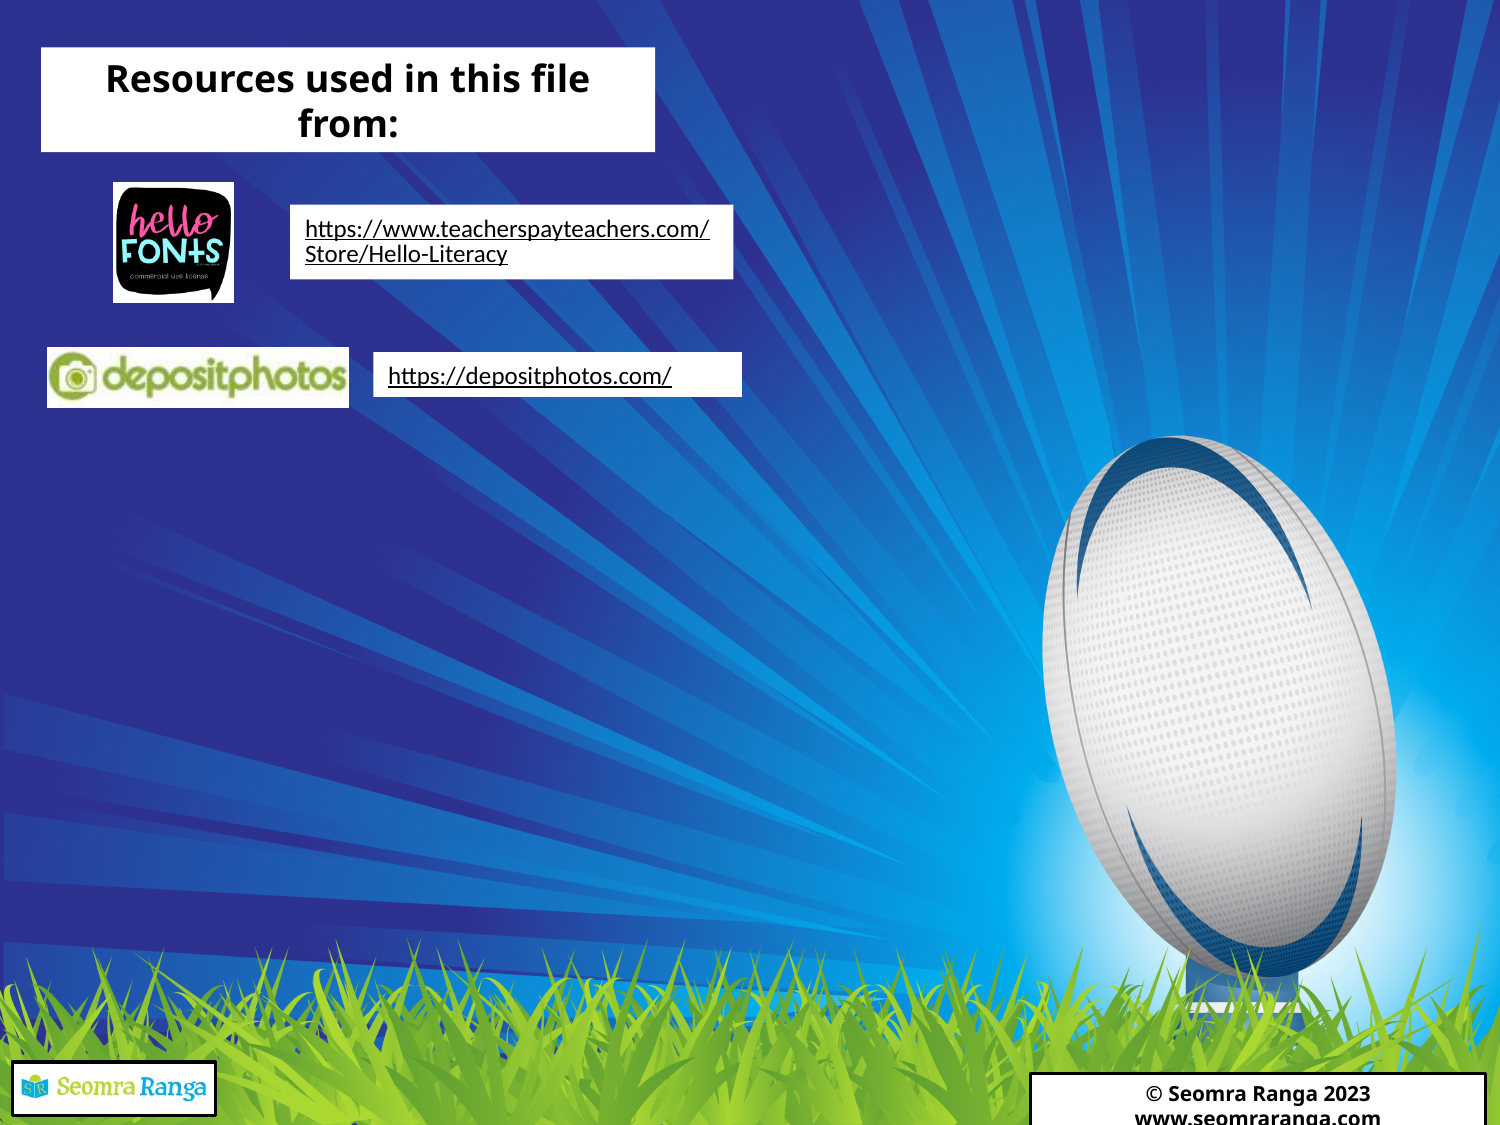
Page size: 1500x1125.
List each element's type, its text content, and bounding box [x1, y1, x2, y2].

text_box https://depositphotos.com/ [373, 352, 742, 397]
text_box © Seomra Ranga 2023 www.seomraranga.com [1030, 1073, 1486, 1125]
picture [0, 0, 1500, 1125]
text_box Resources used in this file from: [41, 47, 656, 153]
text_box https://www.teacherspayteachers.com/Store/Hello-Literacy [290, 204, 734, 280]
